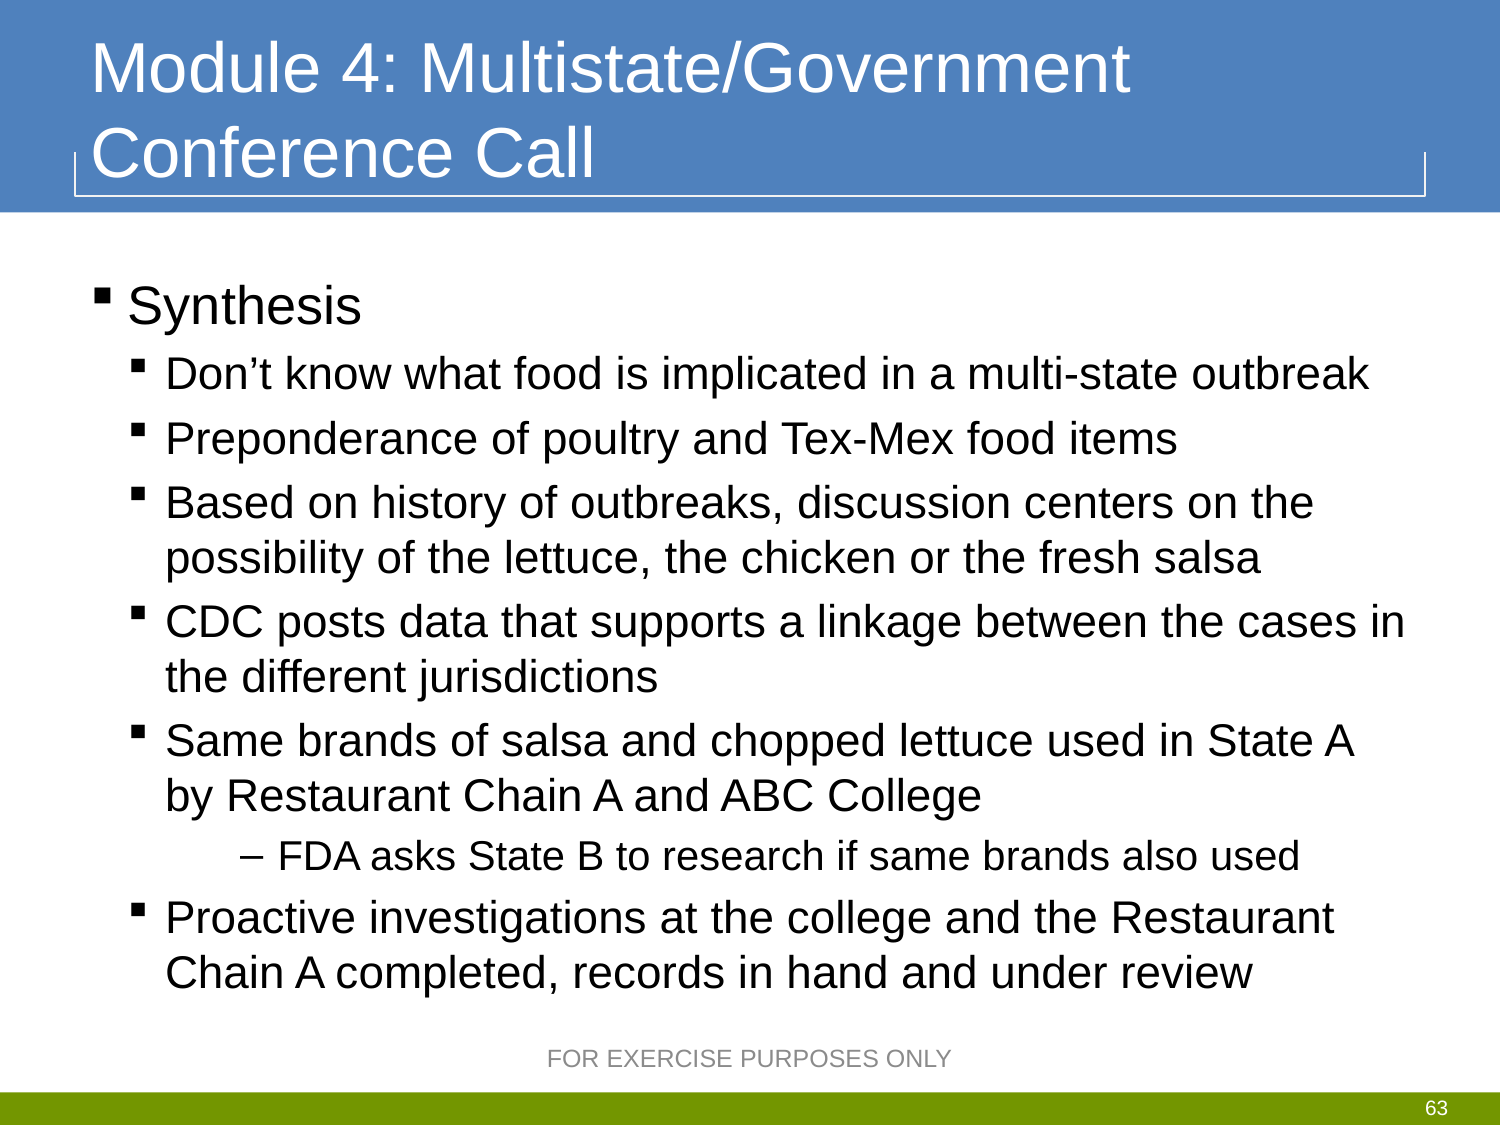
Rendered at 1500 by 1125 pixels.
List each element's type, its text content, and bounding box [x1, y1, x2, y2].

list Synthesis Don’t know what food is implicated in a multi-state outbreak Preponderance of poultry and Tex-Mex food items Based on history of outbreaks, discussion centers on the possibility of the lettuce, the chicken or the fresh salsa CDC posts data that supports a linkage between the cases in the different jurisdictions Same brands of salsa and chopped lettuce used in State A by Restaurant Chain A and ABC College FDA asks State B to research if same brands also used Proactive investigations at the college and the Restaurant Chain A completed, records in hand and under review [74, 262, 1426, 1026]
footer FOR EXERCISE PURPOSES ONLY [512, 1042, 988, 1103]
title Module 4: Multistate/Government Conference Call [74, 12, 1426, 201]
